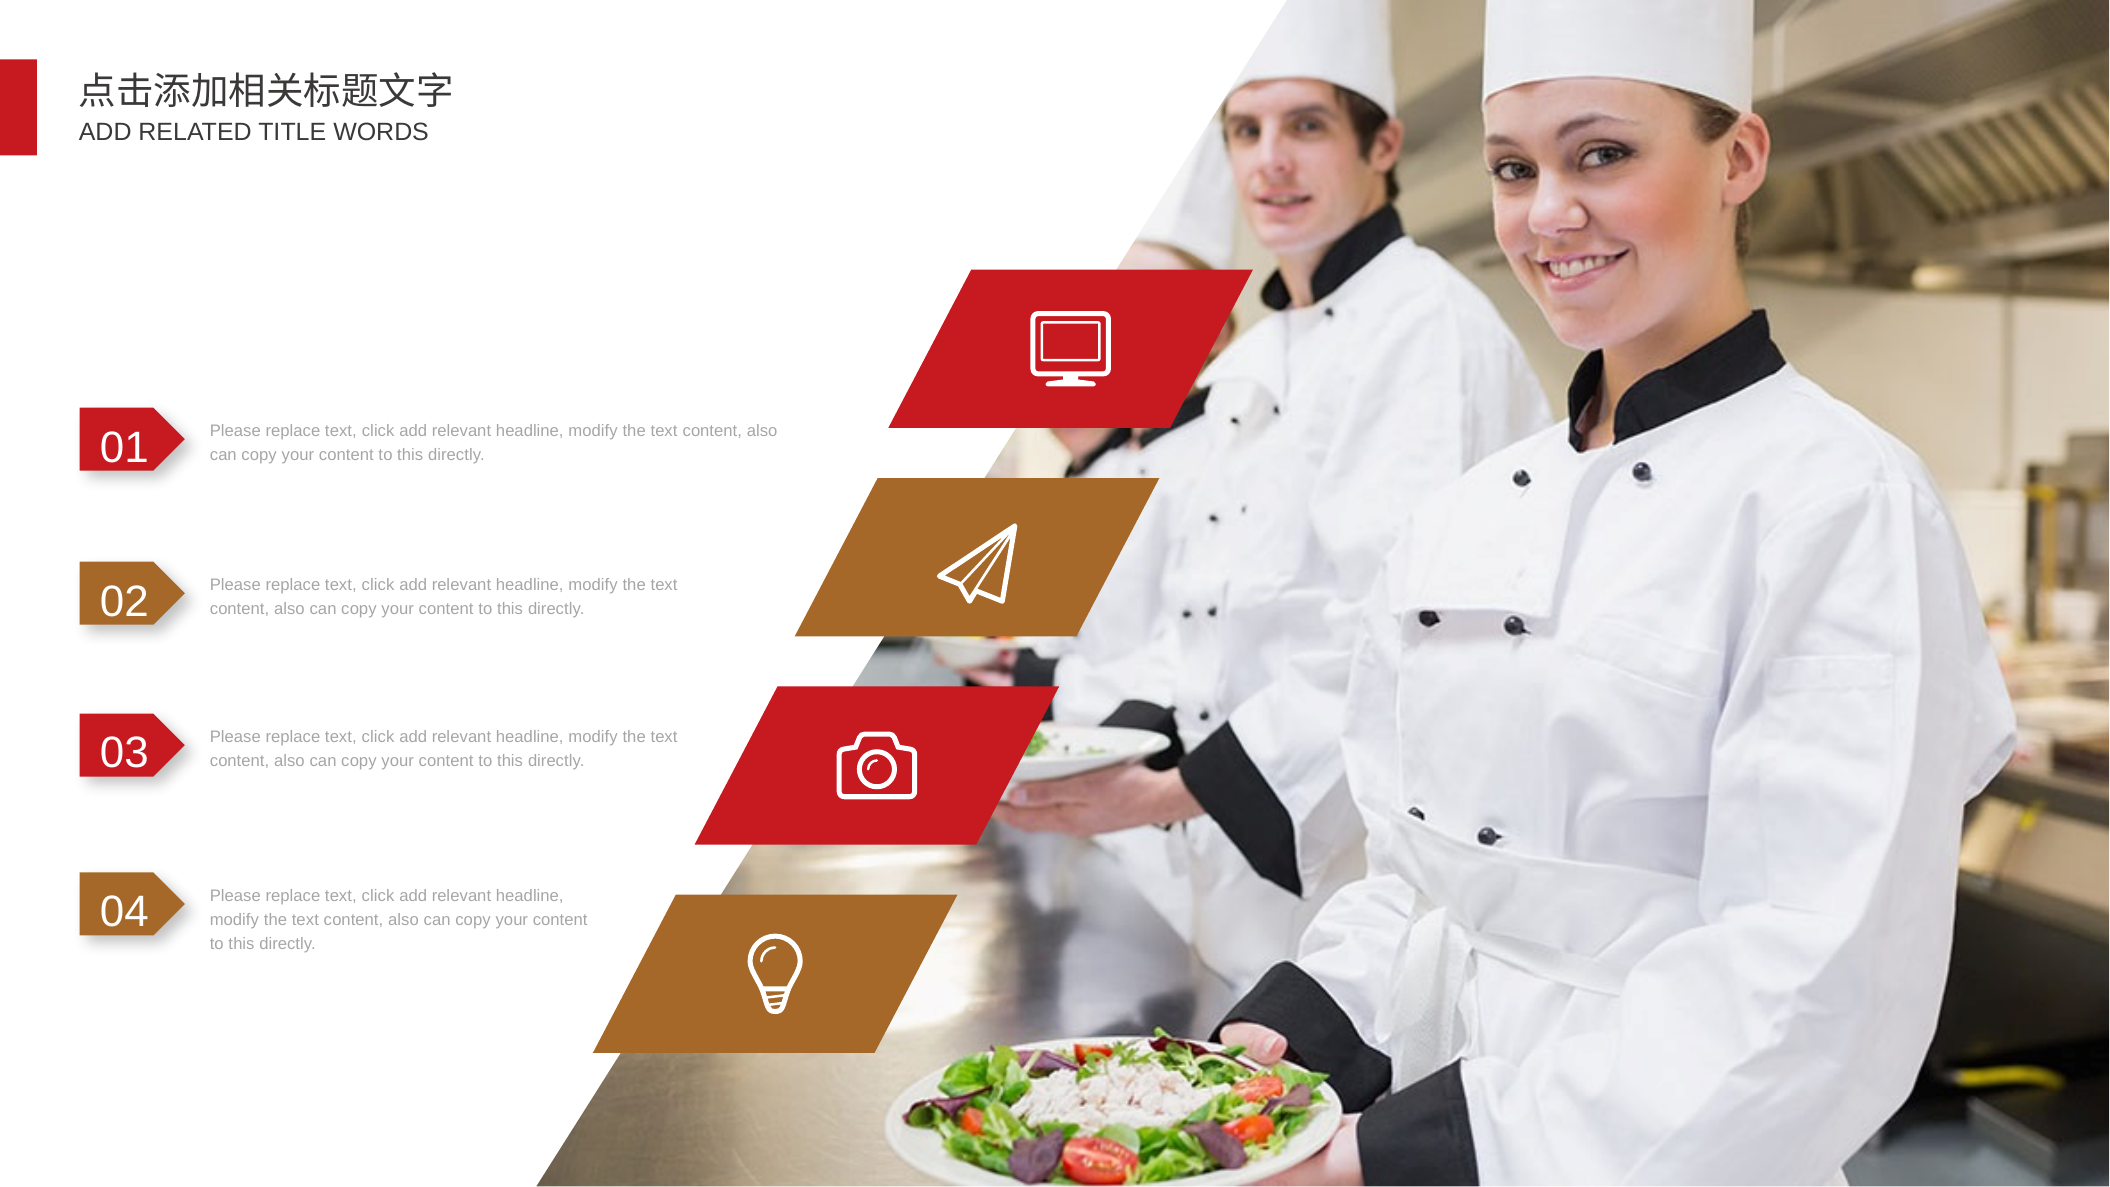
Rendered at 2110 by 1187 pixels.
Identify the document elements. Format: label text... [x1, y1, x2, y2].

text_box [794, 478, 1160, 637]
text_box ADD RELATED TITLE WORDS [62, 107, 446, 154]
text_box Please replace text, click add relevant headline, modify the text content, also can copy your content to this directly. [193, 408, 803, 472]
text_box 03 [78, 712, 187, 778]
text_box Please replace text, click add relevant headline, modify the text content, also can copy your content to this directly. [194, 562, 733, 626]
text_box 04 [78, 871, 187, 937]
text_box Please replace text, click add relevant headline, modify the text content, also can copy your content to this directly. [194, 872, 618, 961]
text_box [592, 894, 958, 1053]
text_box 02 [78, 560, 187, 626]
text_box Please replace text, click add relevant headline, modify the text content, also can copy your content to this directly. [194, 714, 694, 778]
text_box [694, 686, 1060, 845]
text_box [534, 0, 2110, 1187]
text_box 点击添加相关标题文字 [62, 59, 470, 121]
text_box 01 [78, 406, 187, 472]
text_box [888, 269, 1253, 428]
